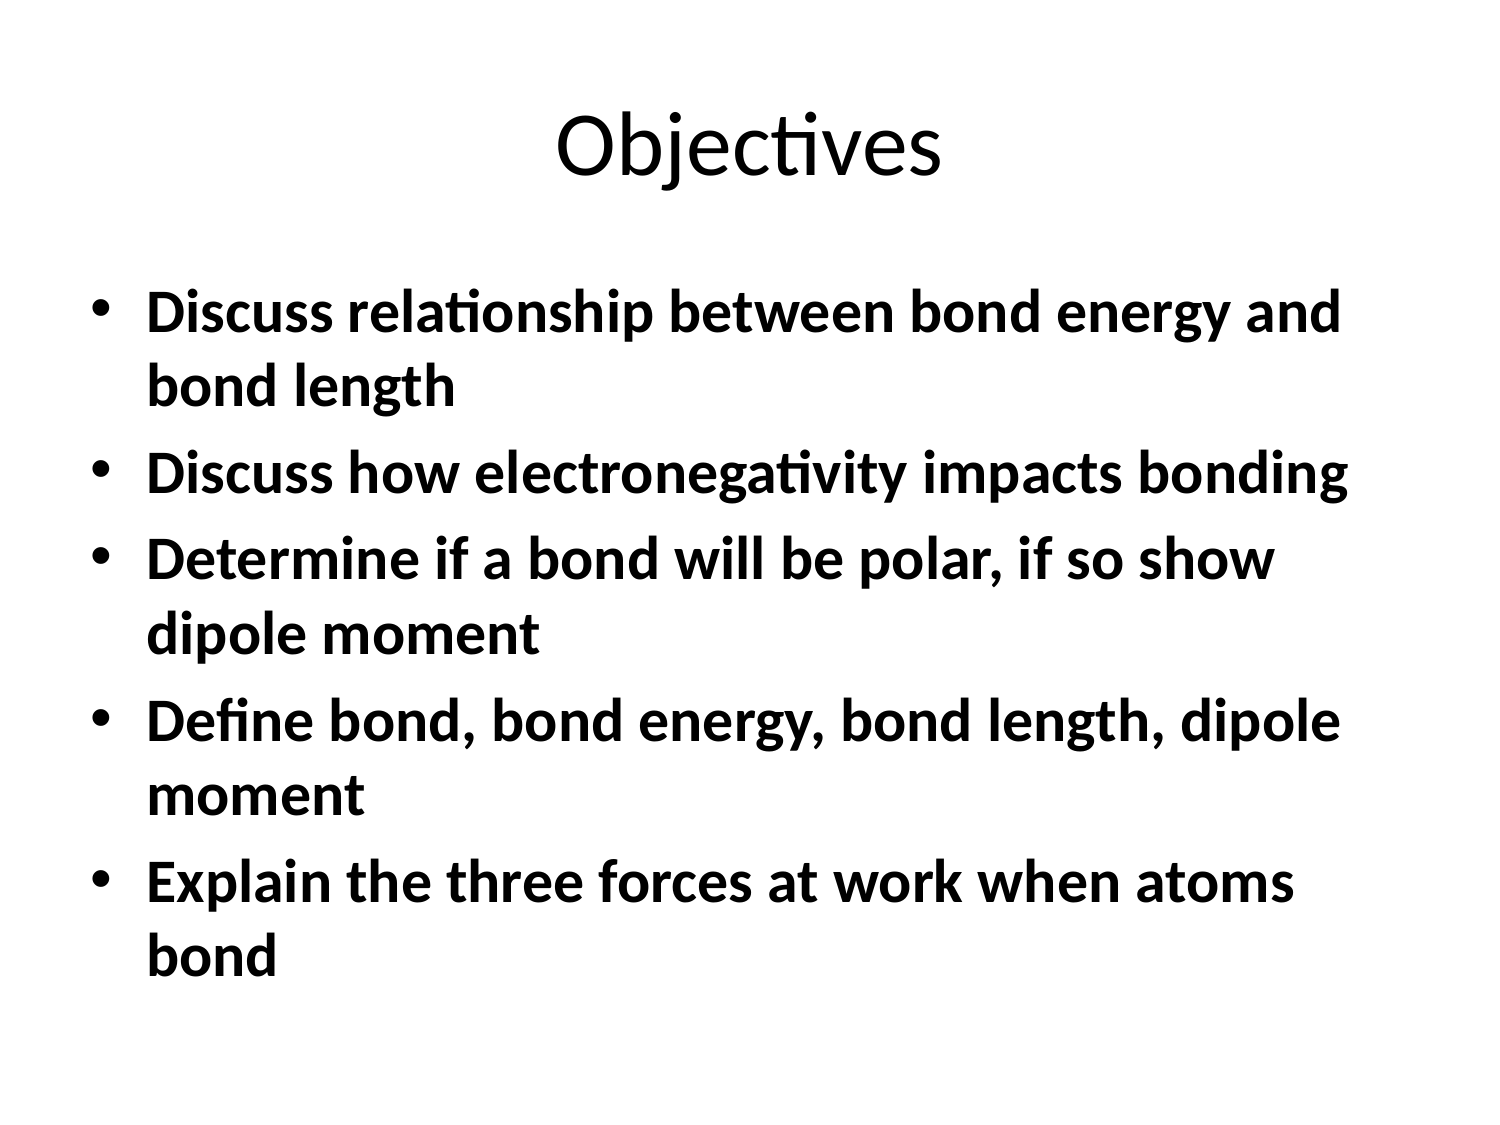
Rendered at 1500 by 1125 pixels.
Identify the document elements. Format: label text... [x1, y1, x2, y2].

list Discuss relationship between bond energy and bond length Discuss how electronegativity impacts bonding Determine if a bond will be polar, if so show dipole moment Define bond, bond energy, bond length, dipole moment Explain the three forces at work when atoms bond [75, 262, 1425, 1005]
title Objectives [75, 45, 1425, 233]
